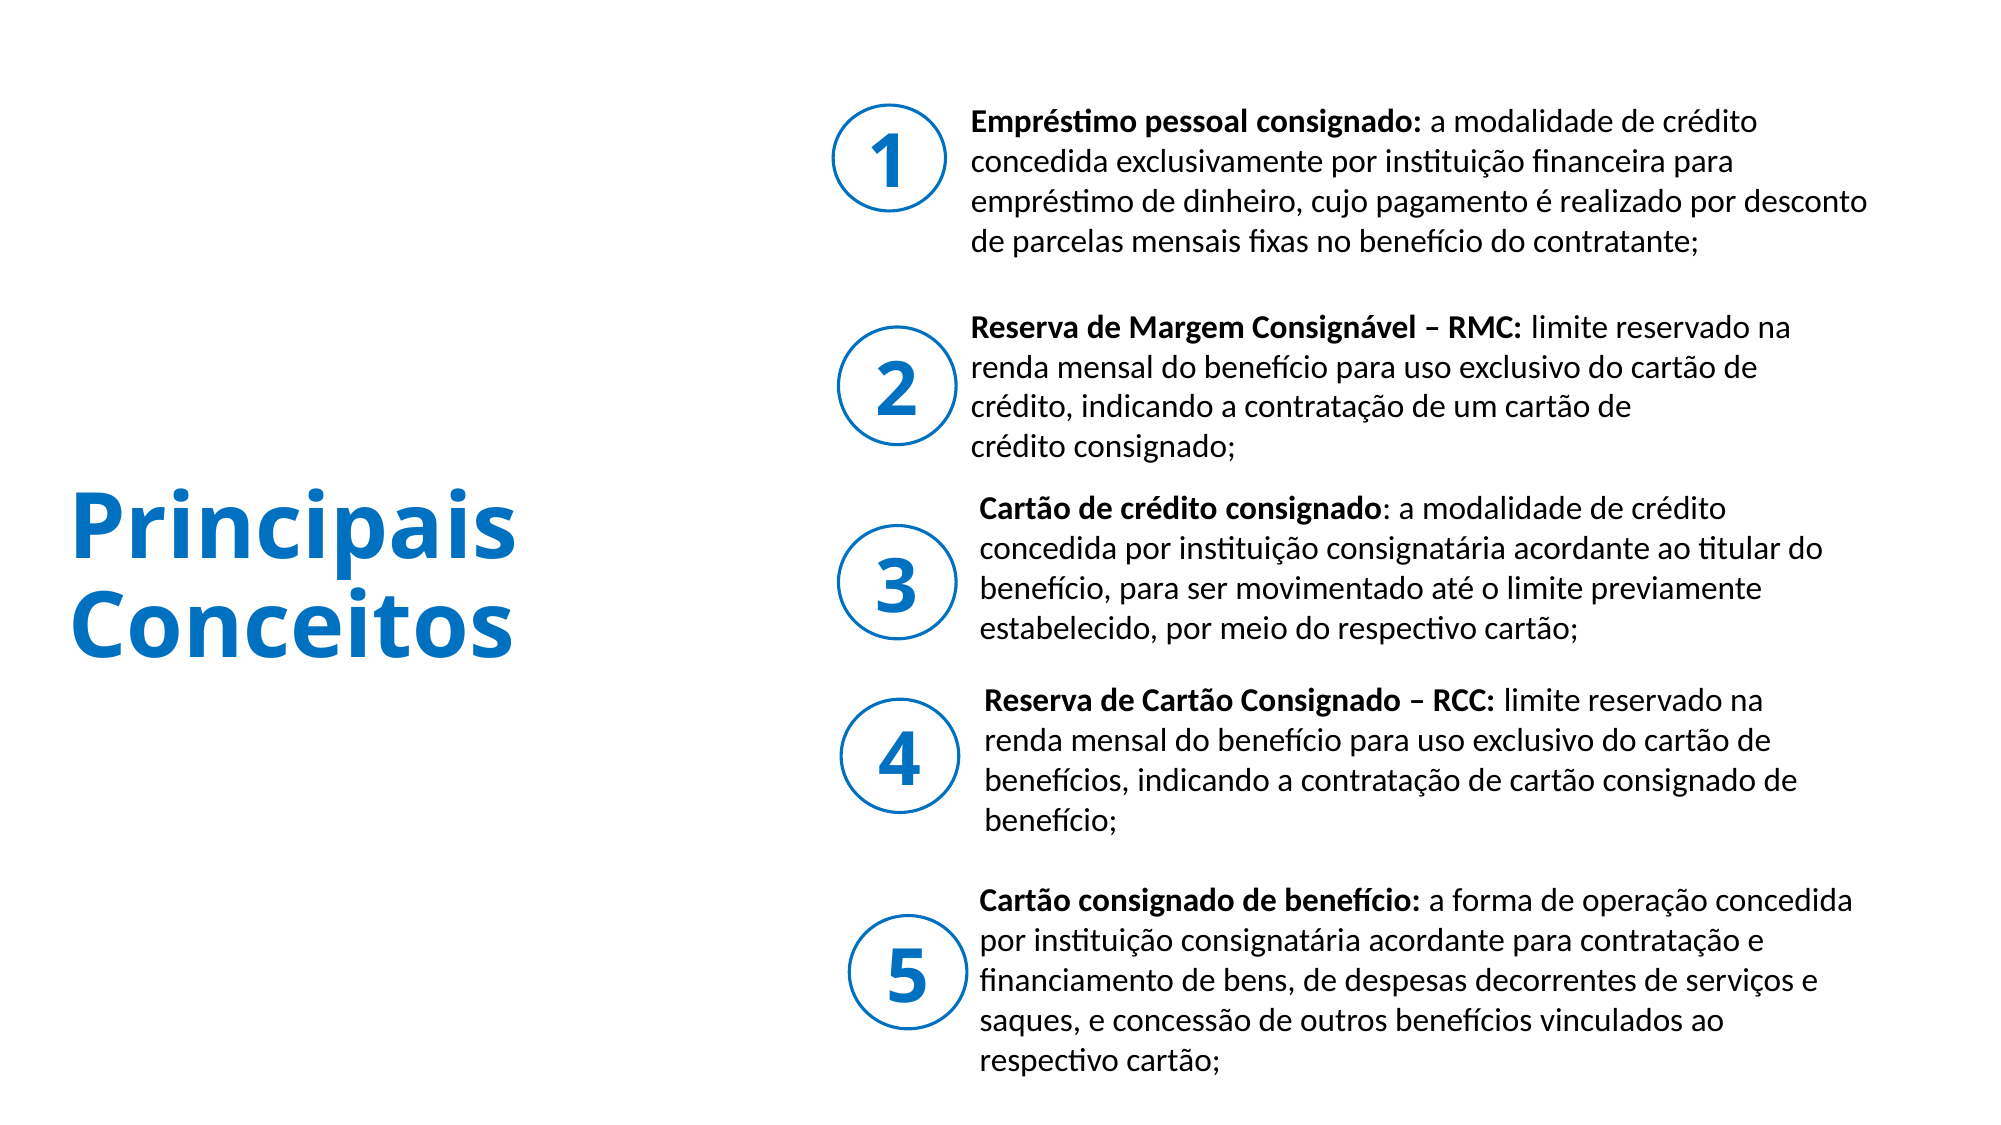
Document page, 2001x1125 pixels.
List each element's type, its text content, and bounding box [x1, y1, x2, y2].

text_box 4 [840, 698, 960, 814]
text_box Cartão de crédito consignado: a modalidade de crédito concedida por instituição consignatária acordante ao titular do benefício, para ser movimentado até o limite previamente estabelecido, por meio do respectivo cartão; [964, 478, 1869, 694]
title Principais Conceitos [53, 404, 834, 752]
text_box 1 [832, 104, 947, 212]
text_box 2 [837, 325, 956, 446]
text_box 3 [837, 524, 958, 640]
text_box Reserva de Cartão Consignado – RCC: limite reservado na renda mensal do benefício para uso exclusivo do cartão de benefícios, indicando a contratação de cartão consignado de benefício; [969, 694, 1863, 846]
text_box Empréstimo pessoal consignado: a modalidade de crédito concedida exclusivamente por instituição financeira para empréstimo de dinheiro, cujo pagamento é realizado por desconto de parcelas mensais fixas no benefício do contratante; [956, 92, 1892, 327]
text_box Cartão consignado de benefício: a forma de operação concedida por instituição consignatária acordante para contratação e financiamento de bens, de despesas decorrentes de serviços e saques, e concessão de outros benefícios vinculados ao respectivo cartão; [964, 870, 1883, 1085]
text_box 5 [848, 914, 964, 1030]
text_box Reserva de Margem Consignável – RMC: limite reservado na renda mensal do benefício para uso exclusivo do cartão de crédito, indicando a contratação de um cartão de crédito consignado; [956, 327, 1854, 472]
